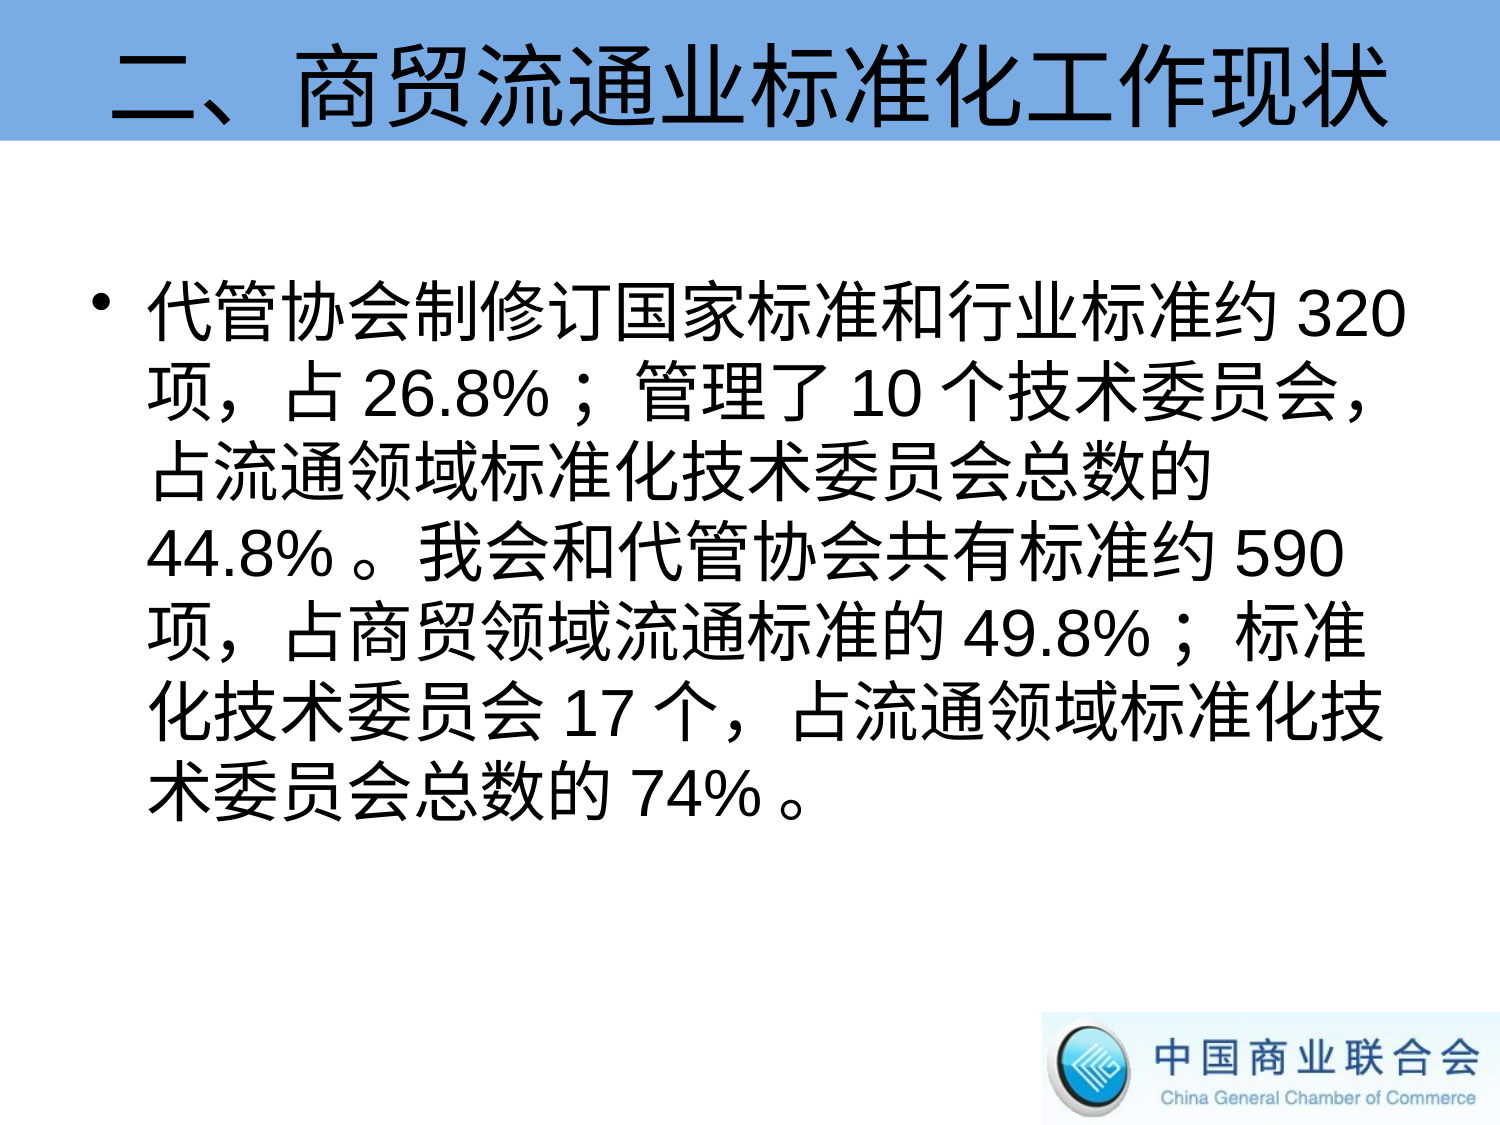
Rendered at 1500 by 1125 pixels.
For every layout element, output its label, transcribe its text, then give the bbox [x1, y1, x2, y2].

picture [1042, 1012, 1500, 1125]
list 代管协会制修订国家标准和行业标准约320项，占26.8%；管理了10个技术委员会，占流通领域标准化技术委员会总数的44.8%。我会和代管协会共有标准约590项，占商贸领域流通标准的49.8%；标准化技术委员会17个，占流通领域标准化技术委员会总数的74%。 [74, 262, 1426, 1006]
title 二、商贸流通业标准化工作现状 [74, 44, 1426, 233]
